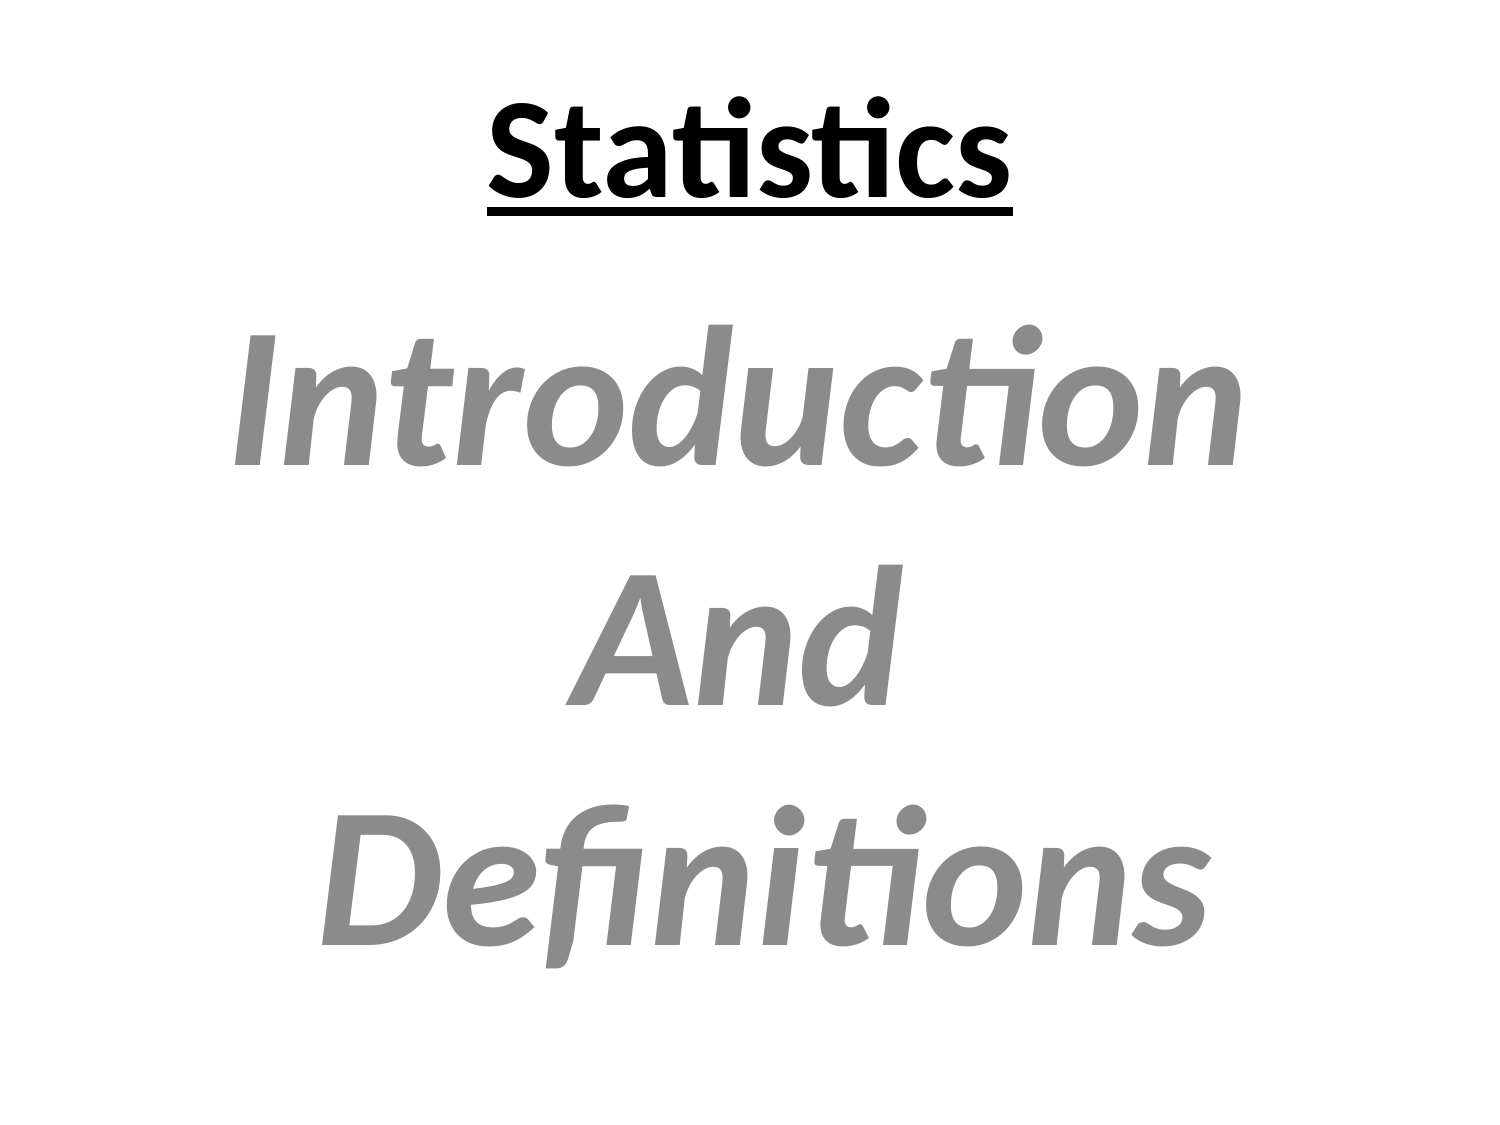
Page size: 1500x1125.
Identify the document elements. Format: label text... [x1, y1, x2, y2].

title Statistics [112, 46, 1388, 235]
subtitle Introduction And Definitions [93, 257, 1383, 997]
